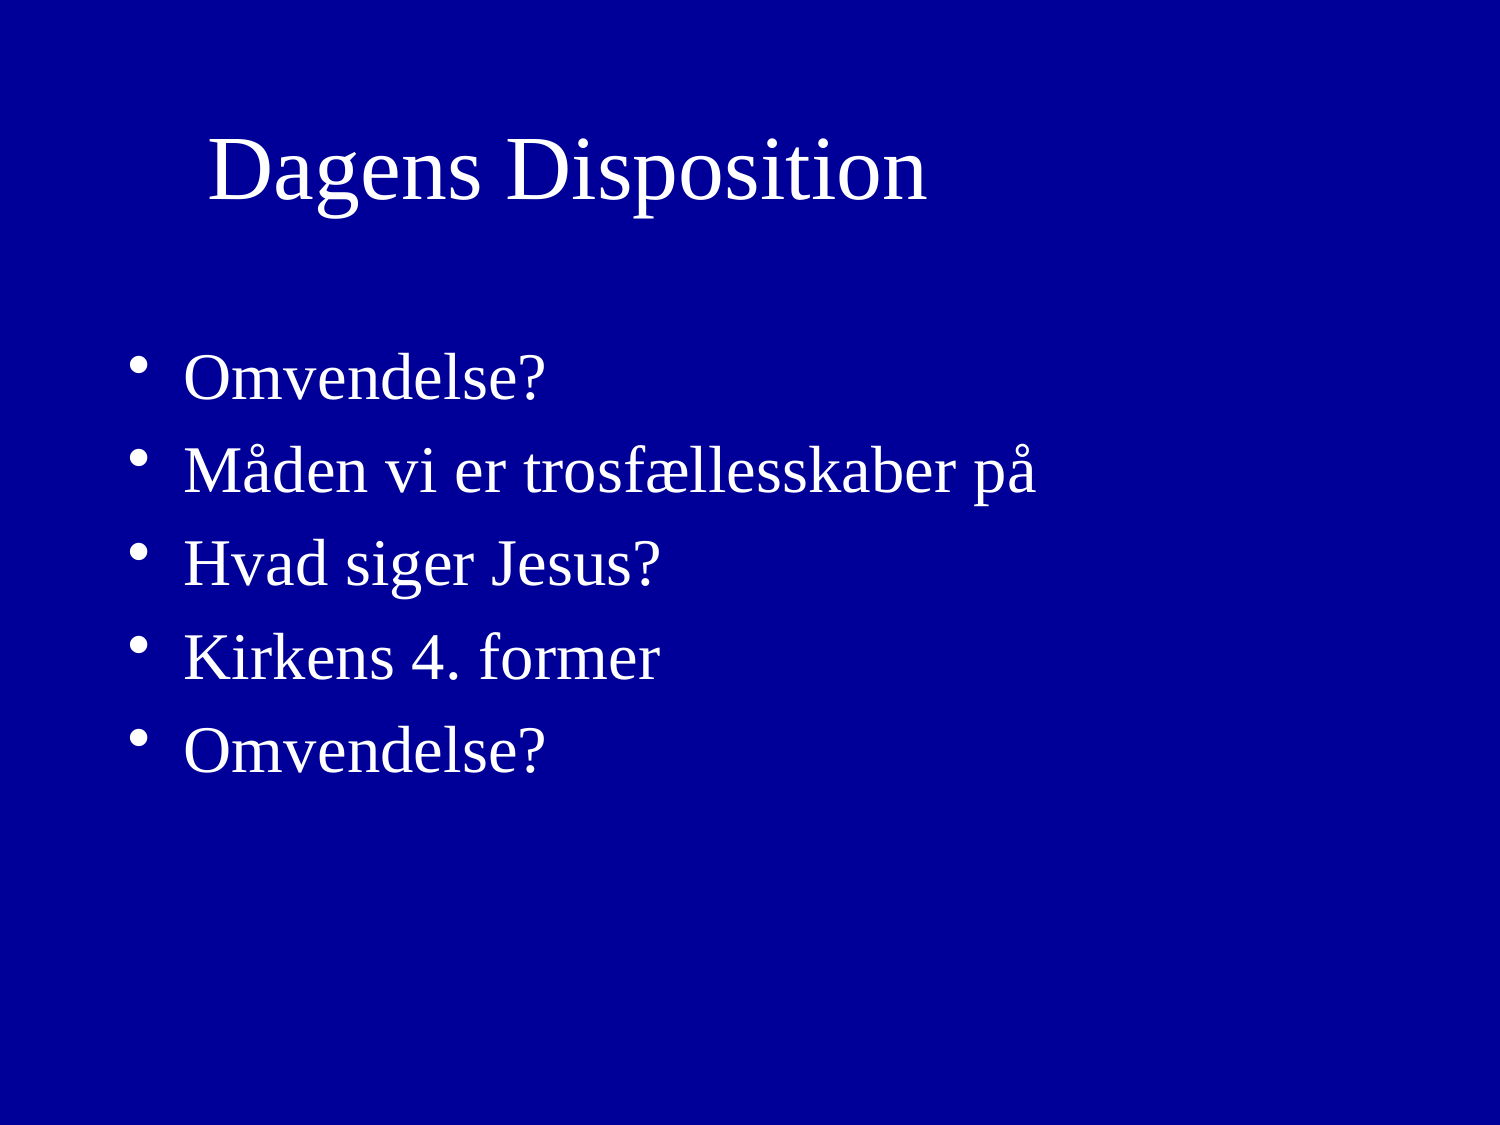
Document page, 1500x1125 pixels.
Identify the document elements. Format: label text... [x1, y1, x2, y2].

list Omvendelse? Måden vi er trosfællesskaber på Hvad siger Jesus? Kirkens 4. former Omvendelse? [112, 324, 1388, 1000]
title Dagens Disposition [112, 99, 1025, 225]
